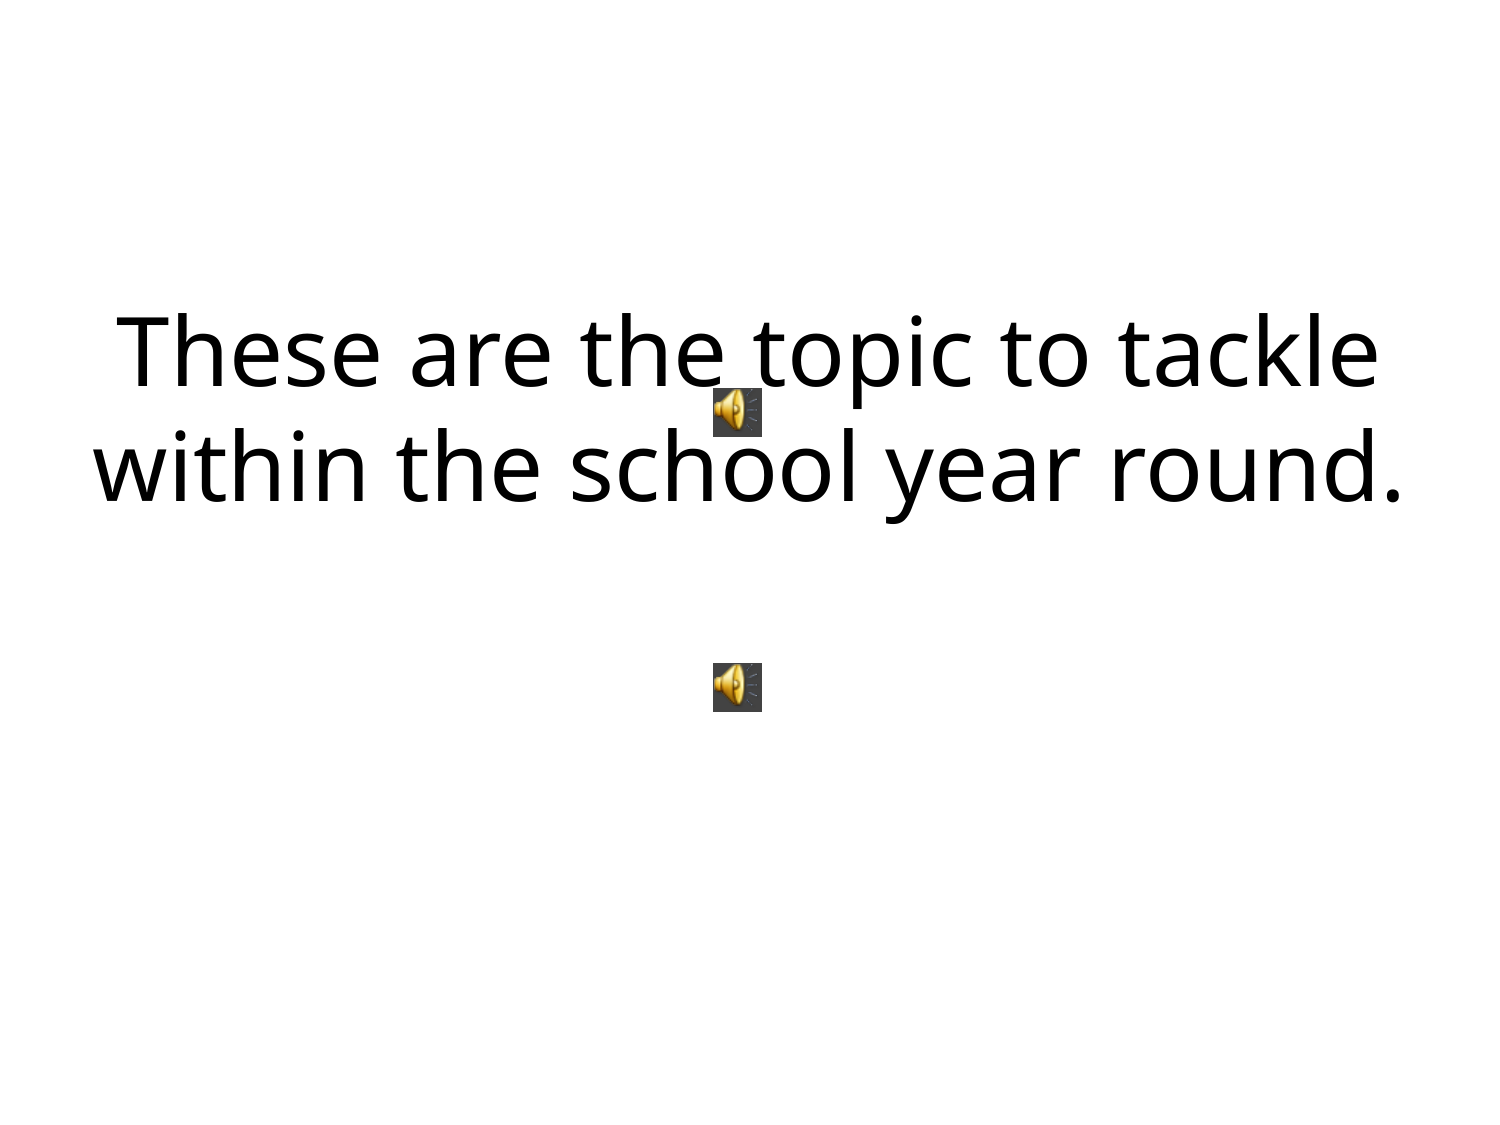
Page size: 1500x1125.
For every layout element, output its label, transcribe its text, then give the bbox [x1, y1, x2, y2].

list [712, 662, 763, 713]
picture [712, 387, 763, 438]
title These are the topic to tackle within the school year round. [75, 45, 1425, 575]
